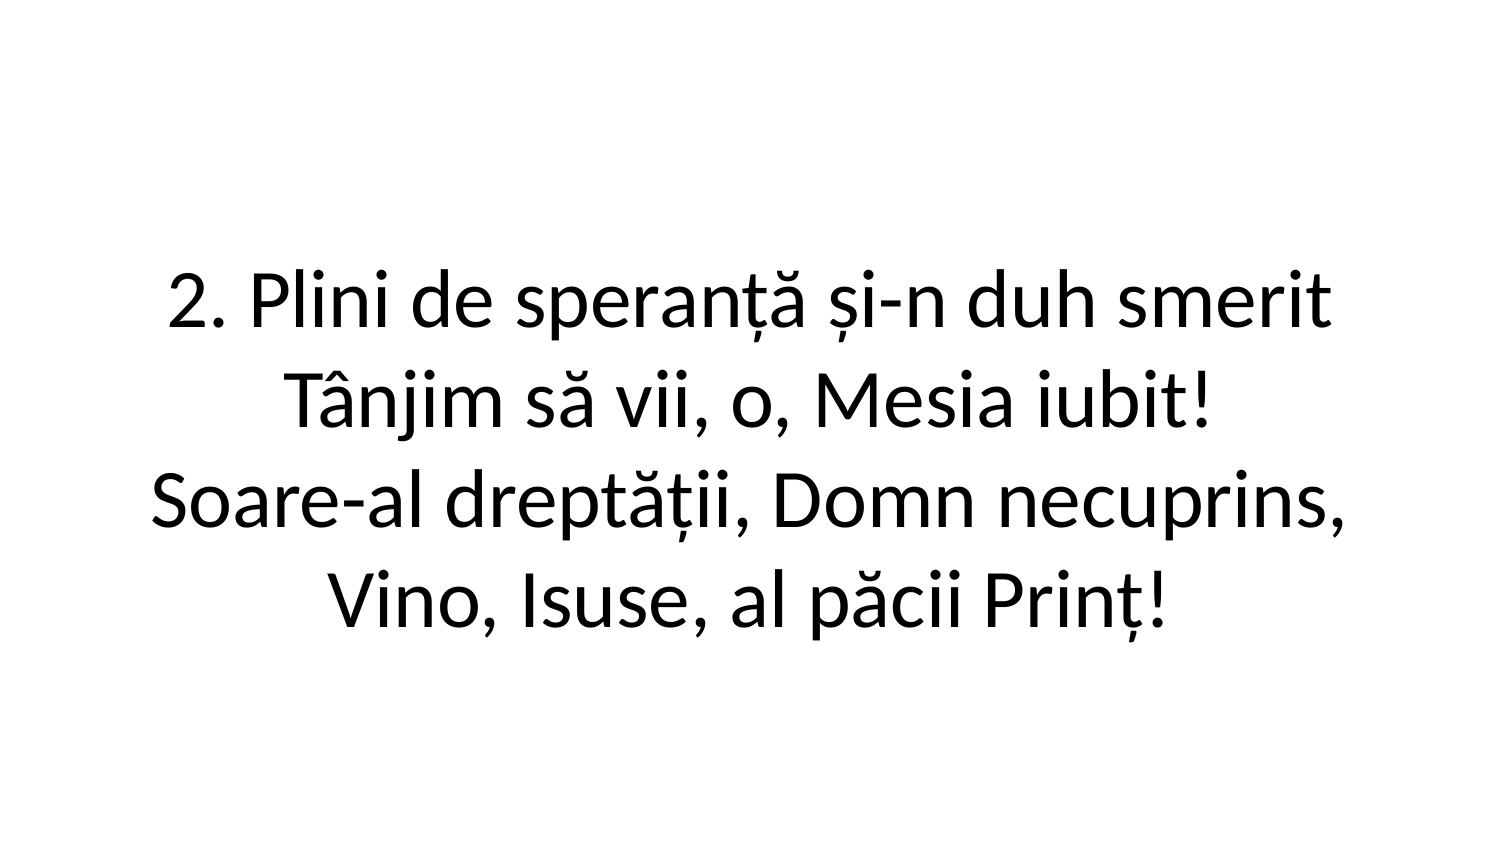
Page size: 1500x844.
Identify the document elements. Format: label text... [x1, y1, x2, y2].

text_box 2. Plini de speranță și-n duh smerit Tânjim să vii, o, Mesia iubit! Soare-al dreptății, Domn necuprins, Vino, Isuse, al păcii Prinț! [135, 192, 1365, 652]
